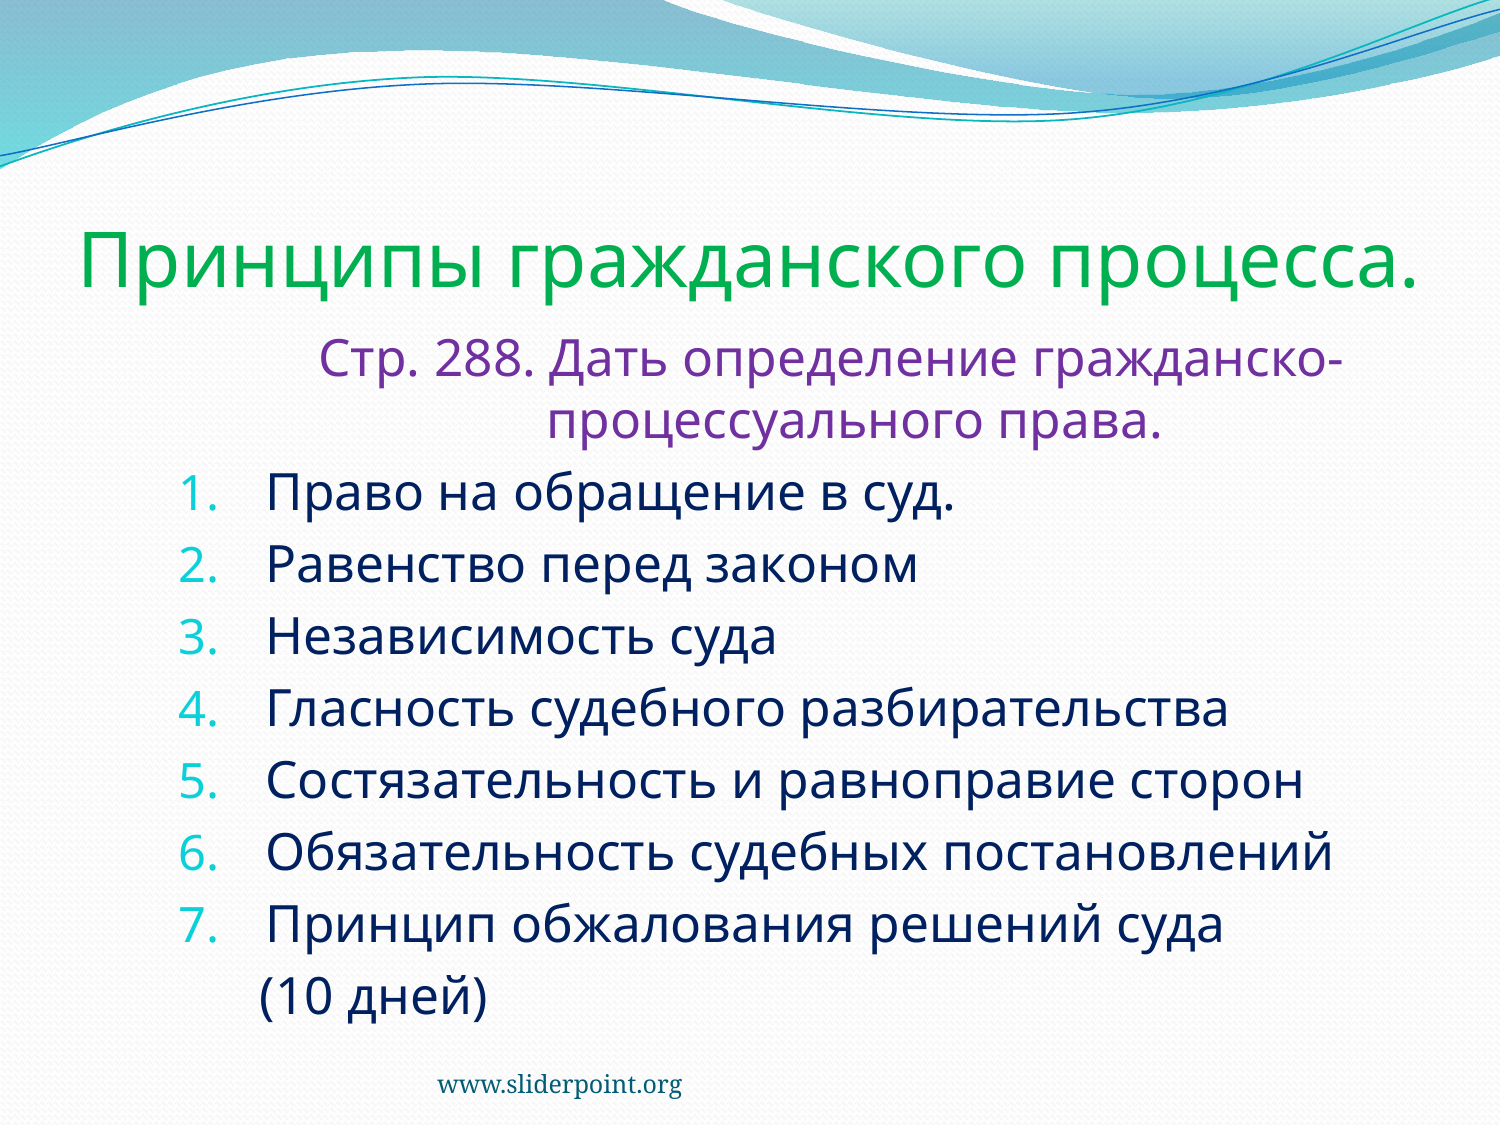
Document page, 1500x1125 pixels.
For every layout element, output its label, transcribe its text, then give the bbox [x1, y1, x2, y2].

list Стр. 288. Дать определение гражданско- процессуального права. Право на обращение в суд. Равенство перед законом Независимость суда Гласность судебного разбирательства Состязательность и равноправие сторон Обязательность судебных постановлений Принцип обжалования решений суда (10 дней) [164, 317, 1500, 1038]
footer www.sliderpoint.org [437, 1042, 988, 1103]
title Принципы гражданского процесса. [75, 115, 1425, 303]
